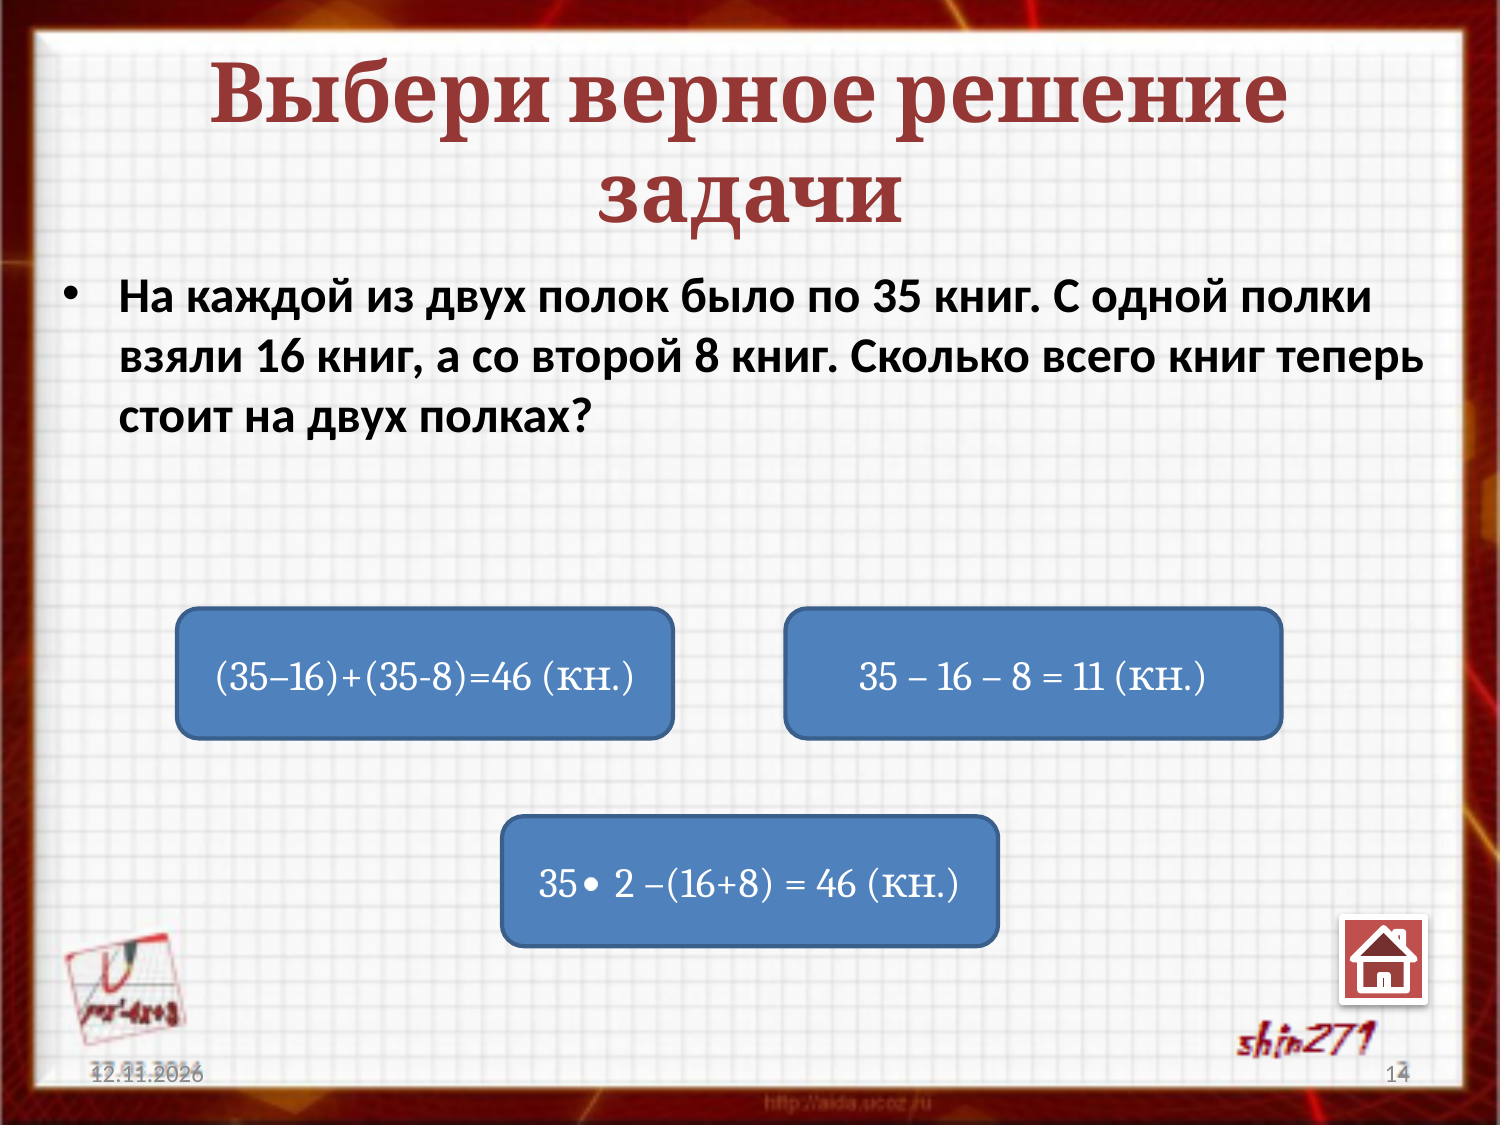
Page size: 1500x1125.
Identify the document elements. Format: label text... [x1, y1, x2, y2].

slide_number 14 [1074, 1042, 1425, 1103]
text_box 35 – 16 – 8 = 11 (кн.) [783, 606, 1284, 741]
title Выбери верное решение задачи [75, 45, 1425, 233]
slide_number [75, 1042, 425, 1103]
text_box (35–16)+(35-8)=46 (кн.) [174, 606, 676, 741]
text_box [501, 815, 999, 947]
list На каждой из двух полок было по 35 книг. С одной полки взяли 16 книг, а со второй 8 книг. Сколько всего книг теперь стоит на двух полках? [47, 255, 1453, 532]
text_box [1339, 914, 1428, 1005]
picture [0, 0, 1500, 1125]
